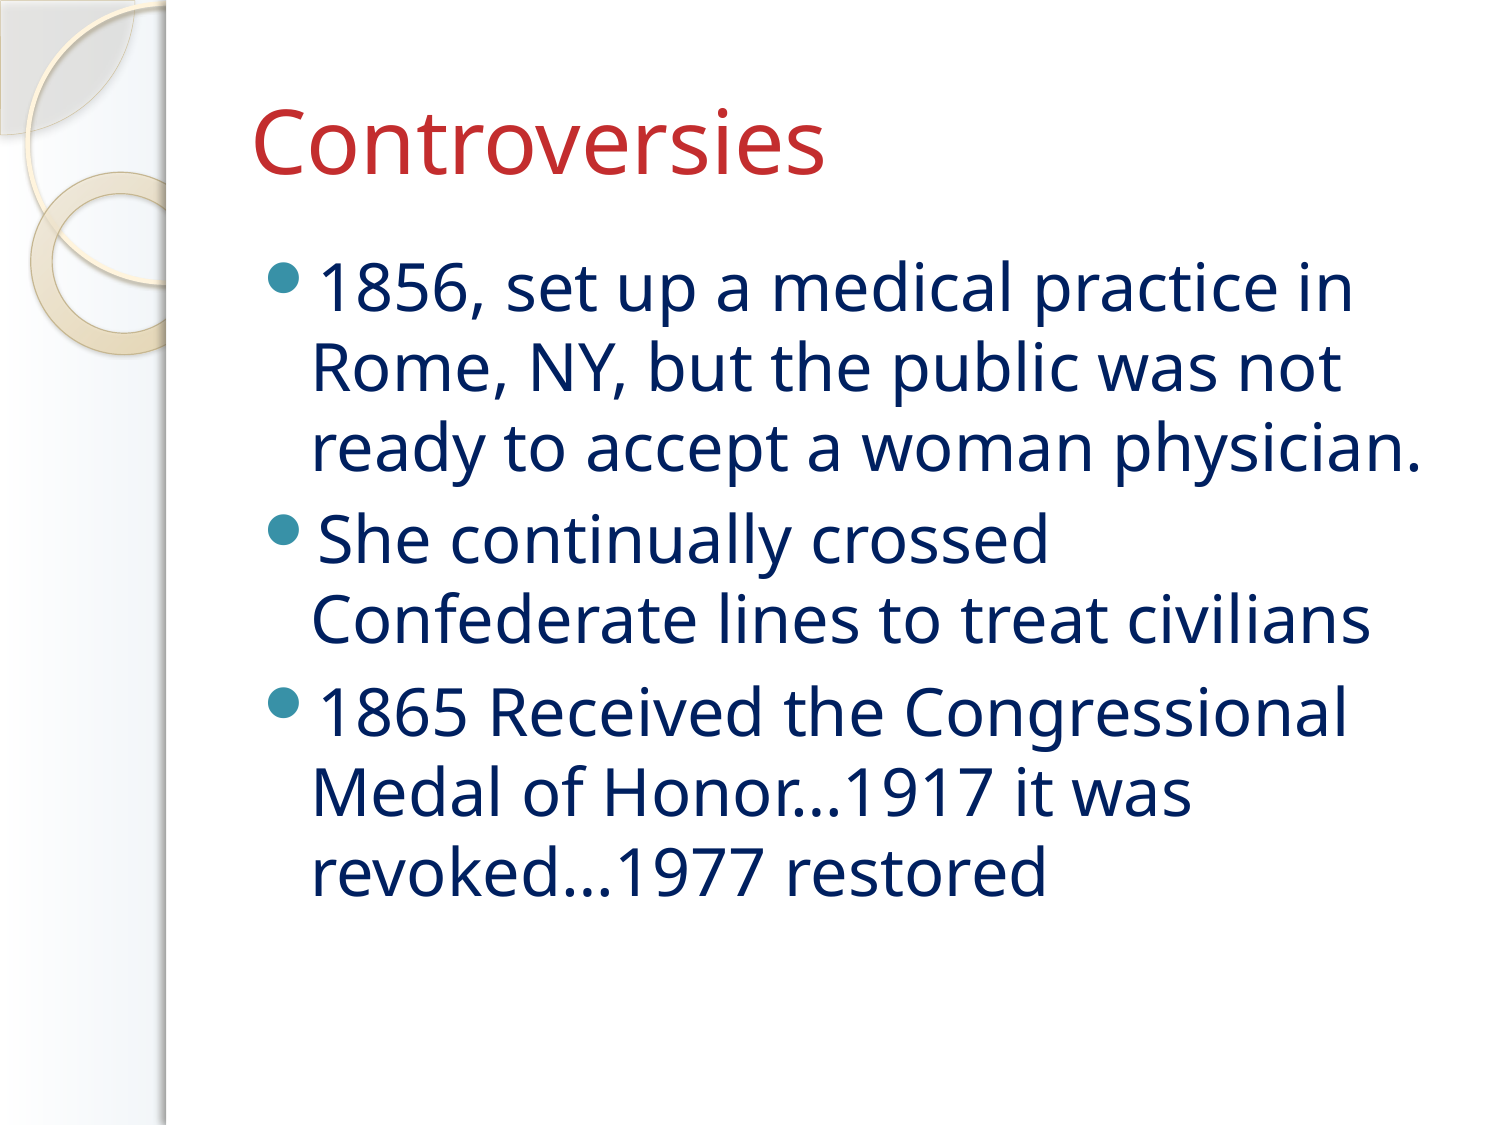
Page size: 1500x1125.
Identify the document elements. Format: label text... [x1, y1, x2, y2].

list 1856, set up a medical practice in Rome, NY, but the public was not ready to accept a woman physician. She continually crossed Confederate lines to treat civilians 1865 Received the Congressional Medal of Honor…1917 it was revoked…1977 restored [235, 237, 1466, 1025]
title Controversies [235, 45, 1466, 233]
